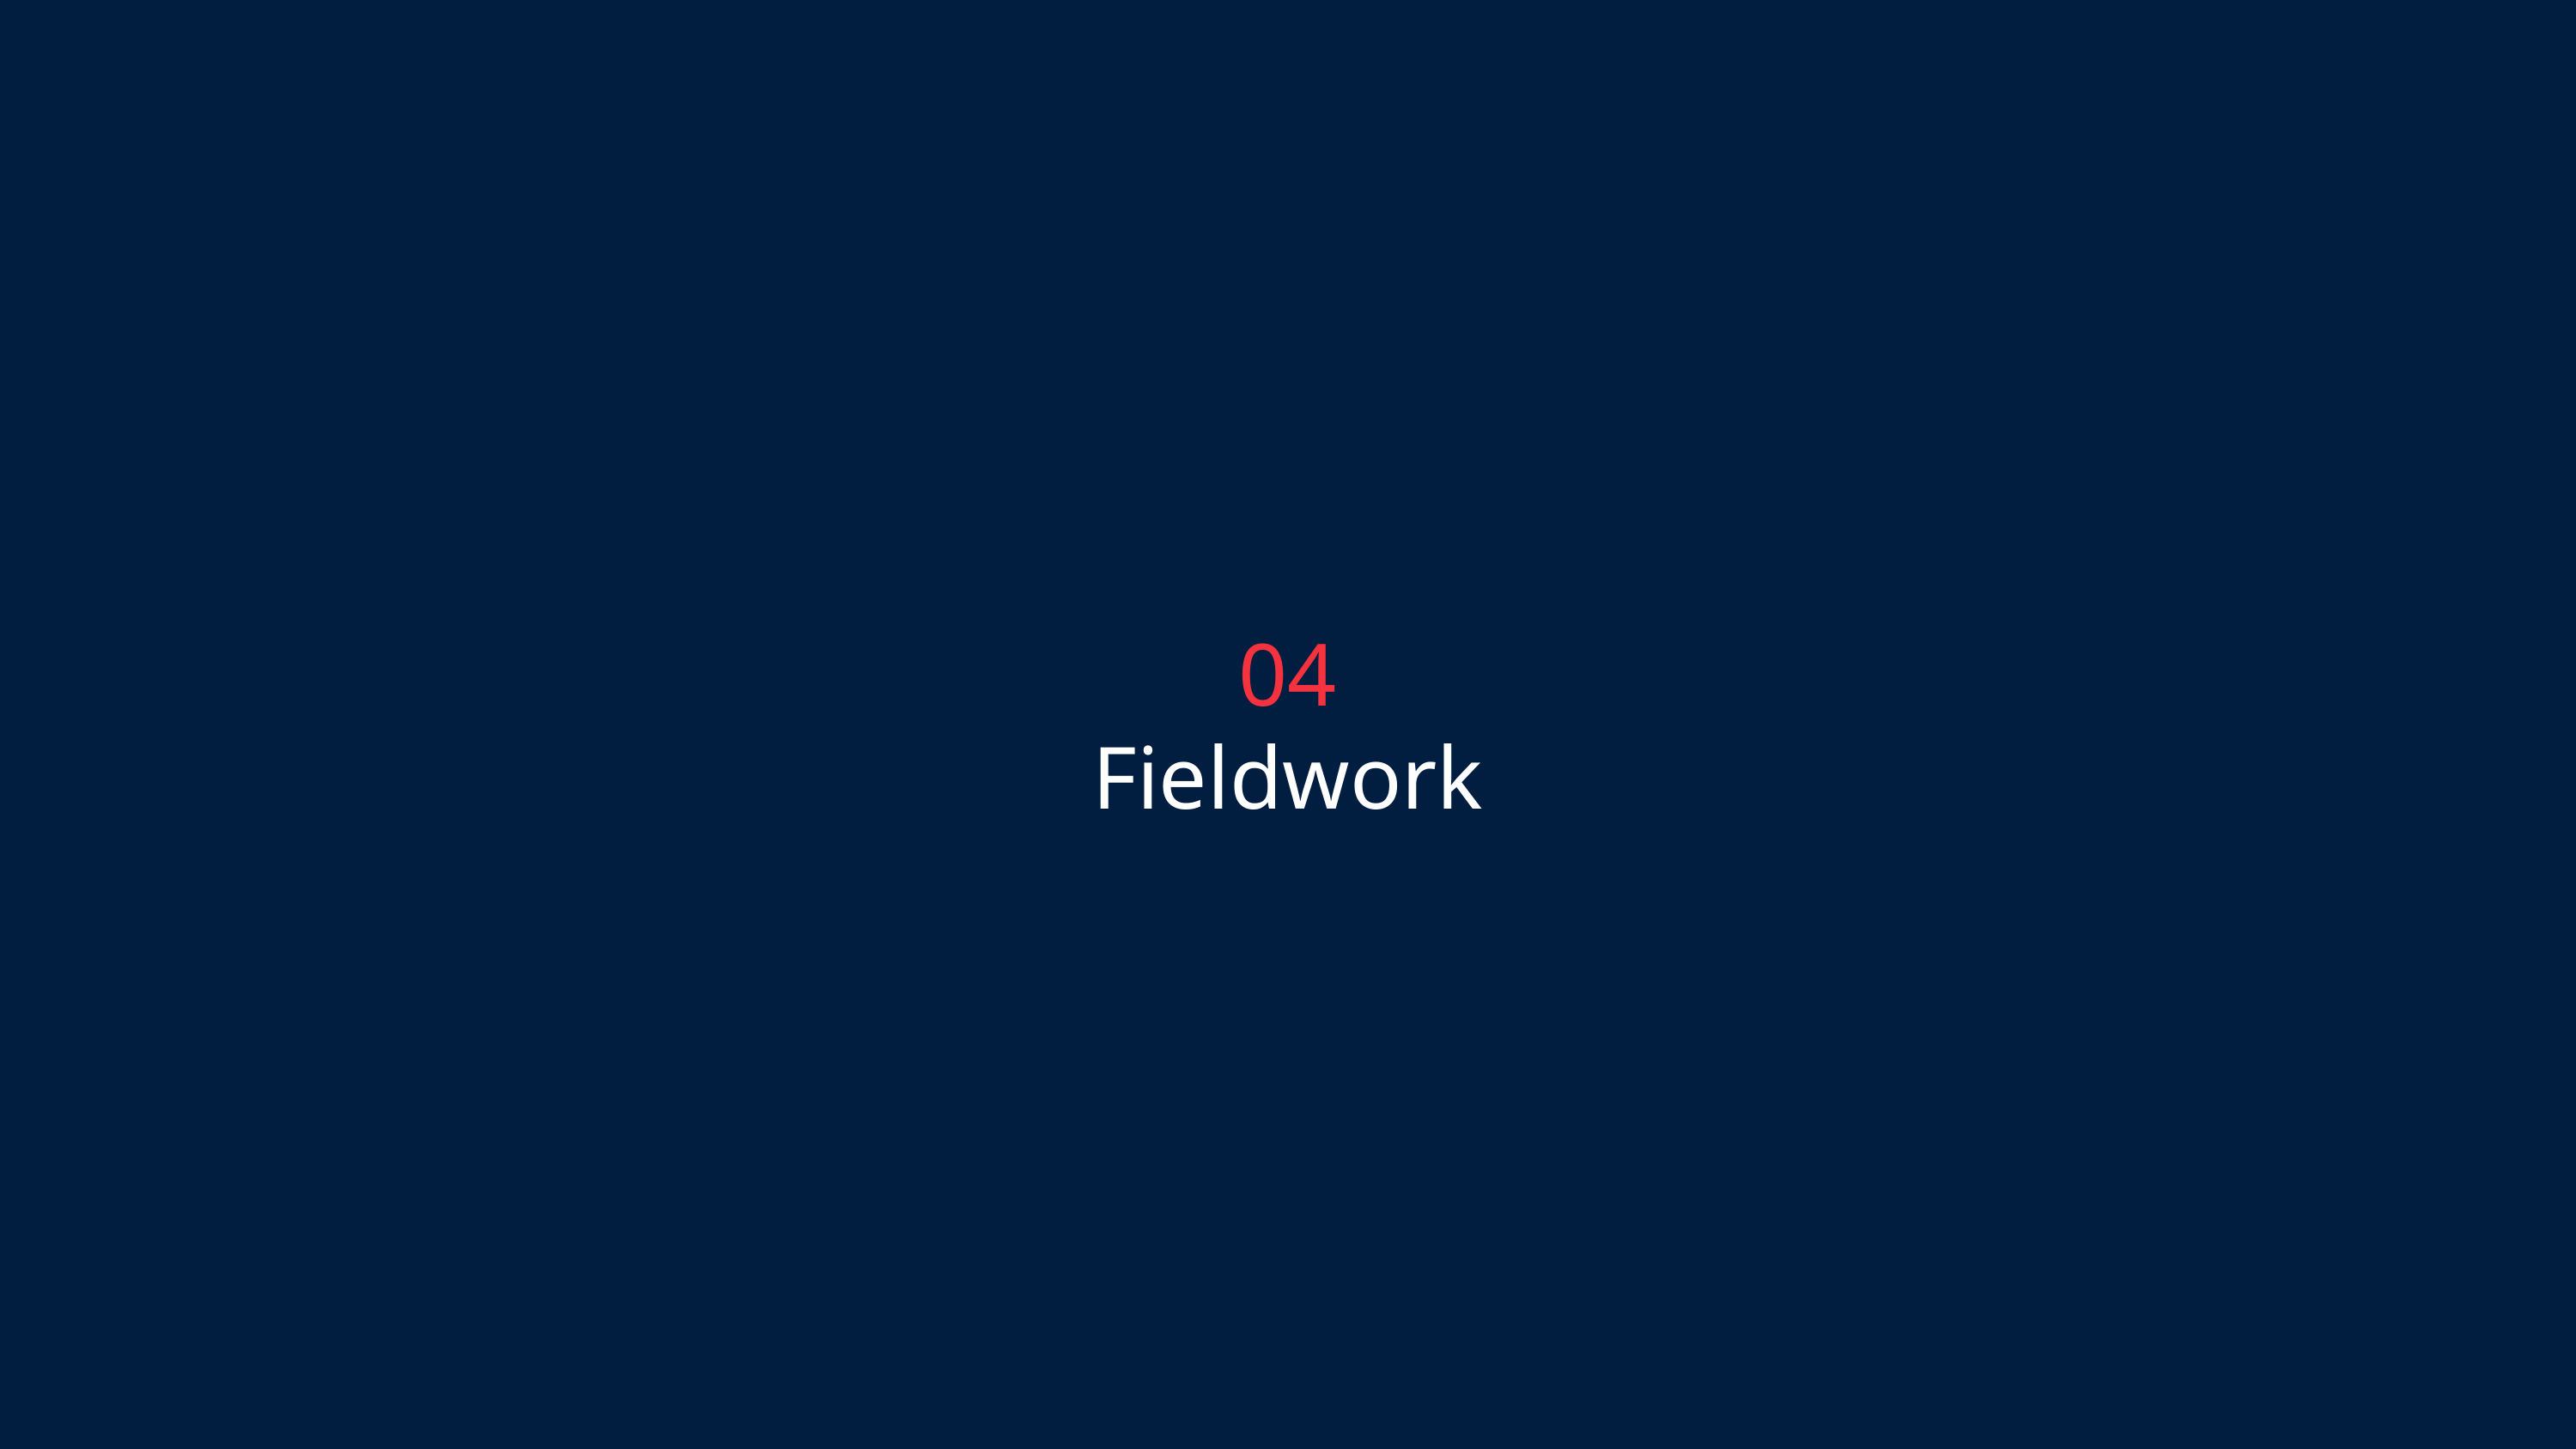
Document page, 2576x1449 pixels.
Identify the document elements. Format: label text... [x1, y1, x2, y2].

list 04 Fieldwork [476, 613, 2100, 835]
